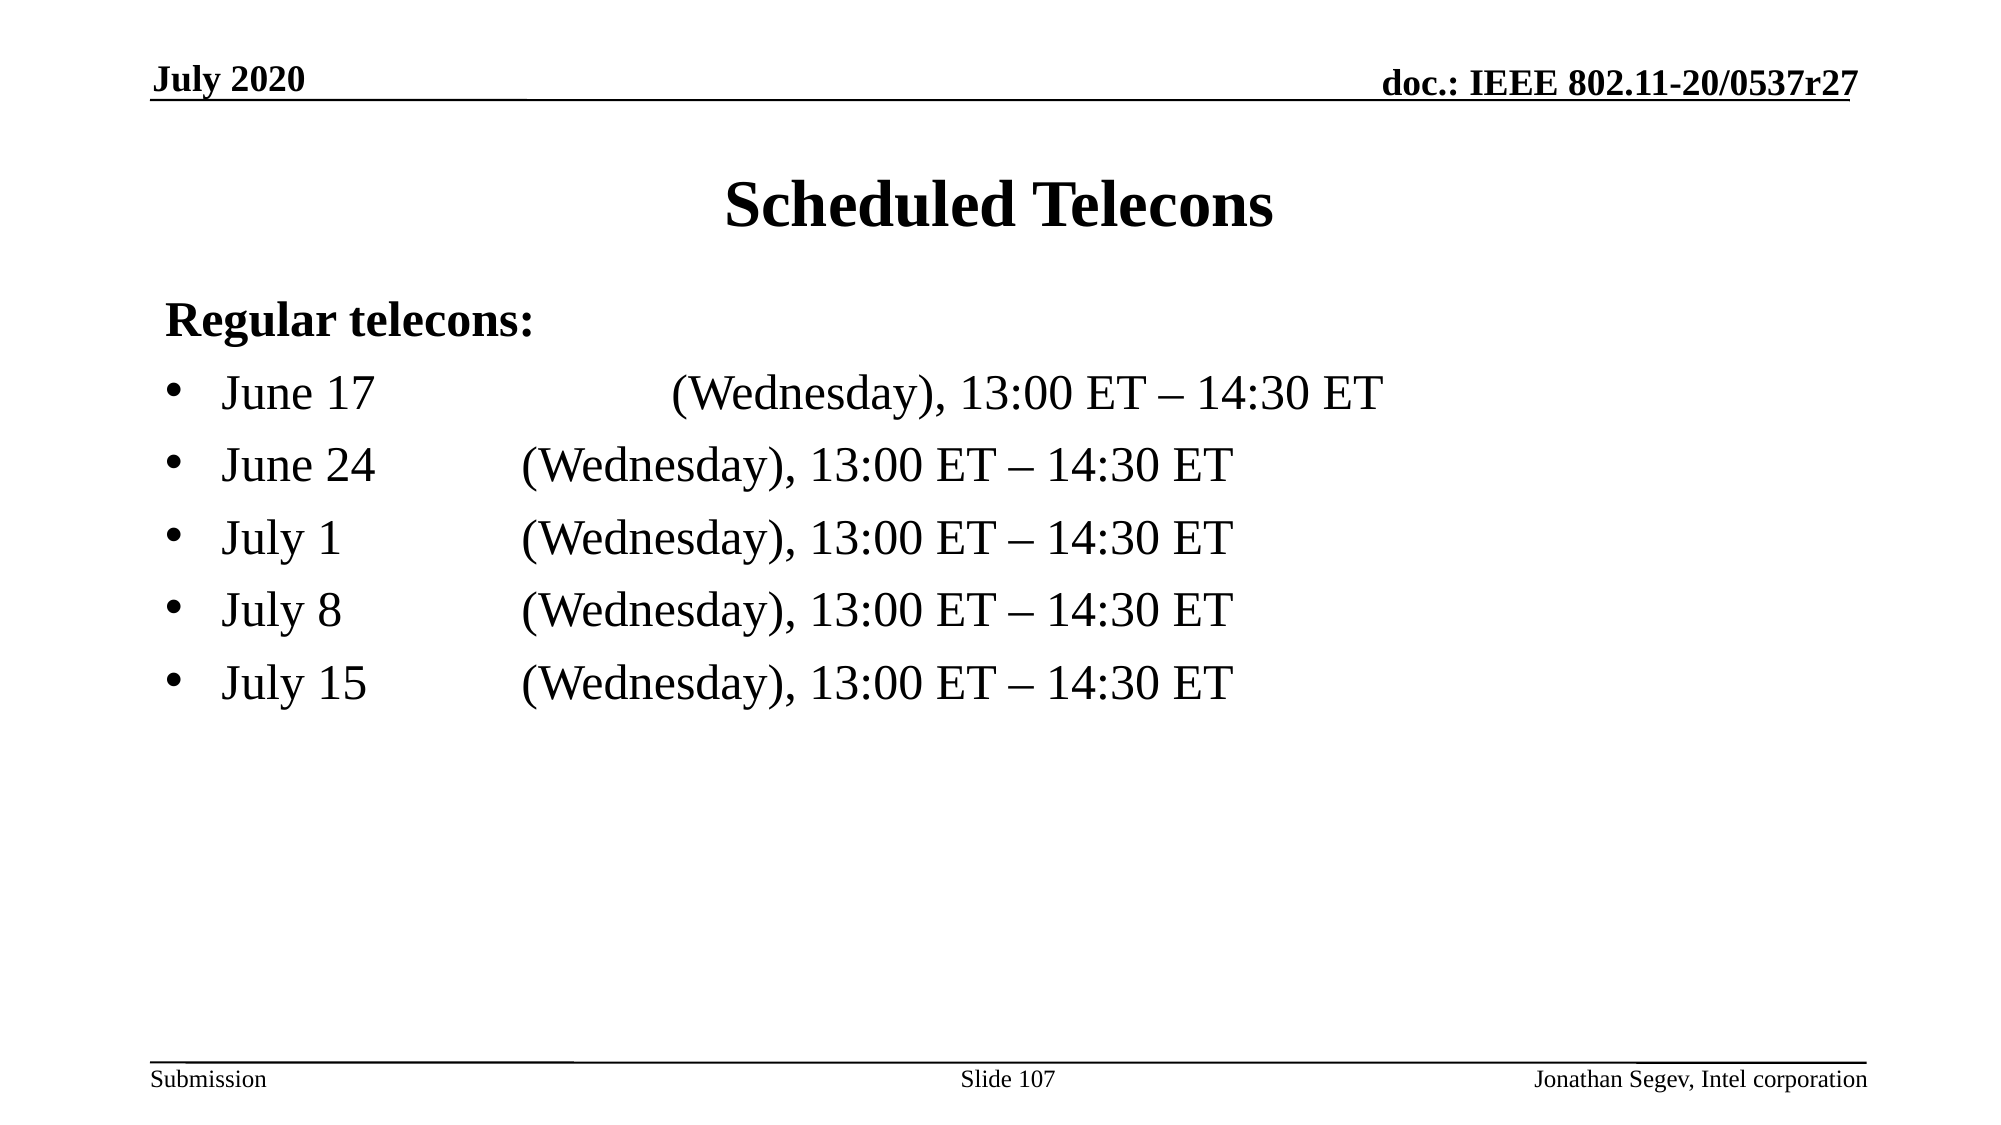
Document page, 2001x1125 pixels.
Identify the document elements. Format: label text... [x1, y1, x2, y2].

footer Jonathan Segev, Intel corporation [1171, 1061, 1869, 1093]
list Regular telecons: June 17 (Wednesday), 13:00 ET – 14:30 ET June 24 (Wednesday), 13:00 ET – 14:30 ET July 1 (Wednesday), 13:00 ET – 14:30 ET July 8 (Wednesday), 13:00 ET – 14:30 ET July 15 (Wednesday), 13:00 ET – 14:30 ET [149, 278, 1850, 670]
slide_number Slide 107 [950, 1061, 1067, 1123]
title Scheduled Telecons [149, 112, 1850, 278]
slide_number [152, 54, 563, 100]
